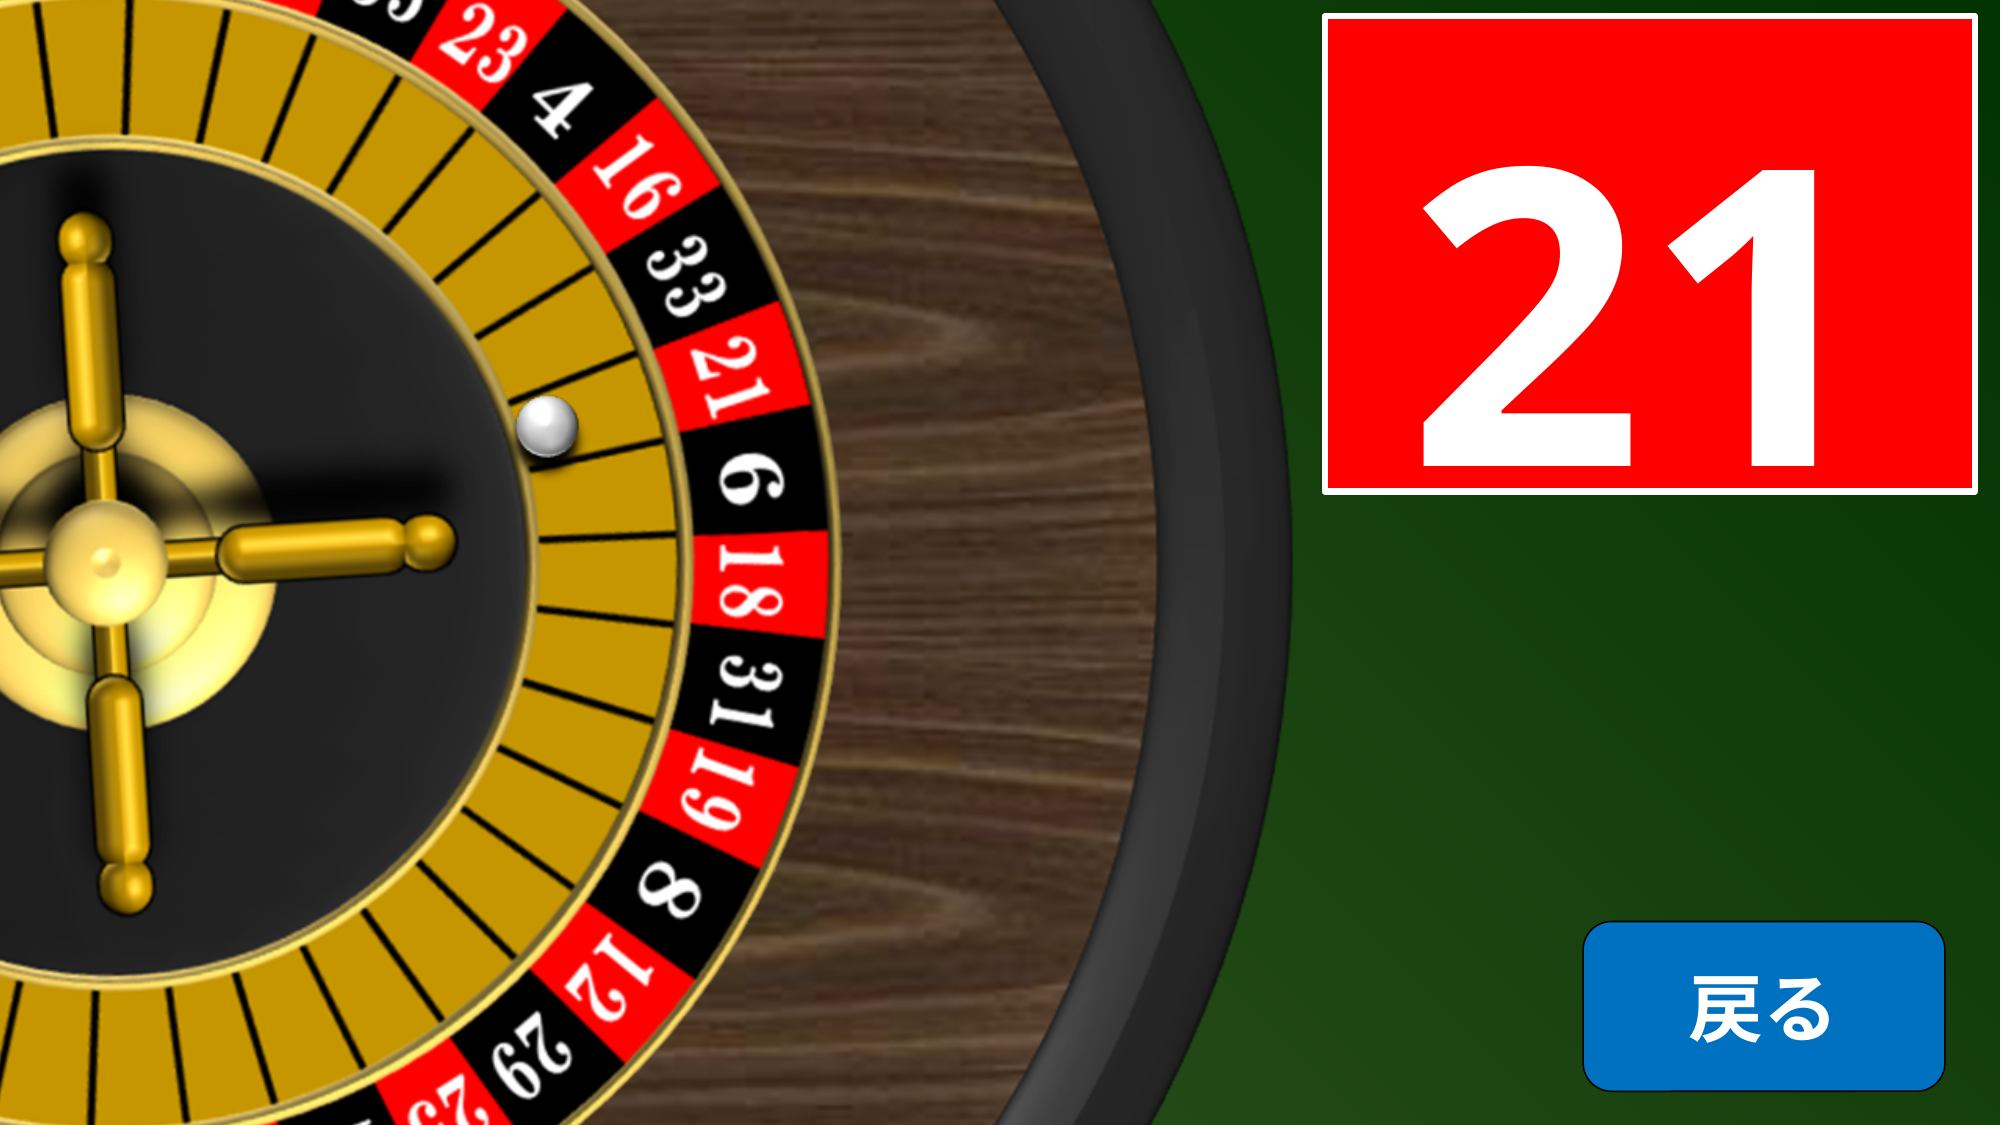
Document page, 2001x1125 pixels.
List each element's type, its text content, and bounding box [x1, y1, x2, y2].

picture [0, 0, 1297, 1125]
text_box [1324, 16, 1975, 492]
text_box 21 [1392, 44, 1896, 558]
text_box 戻る [1583, 921, 1945, 1092]
